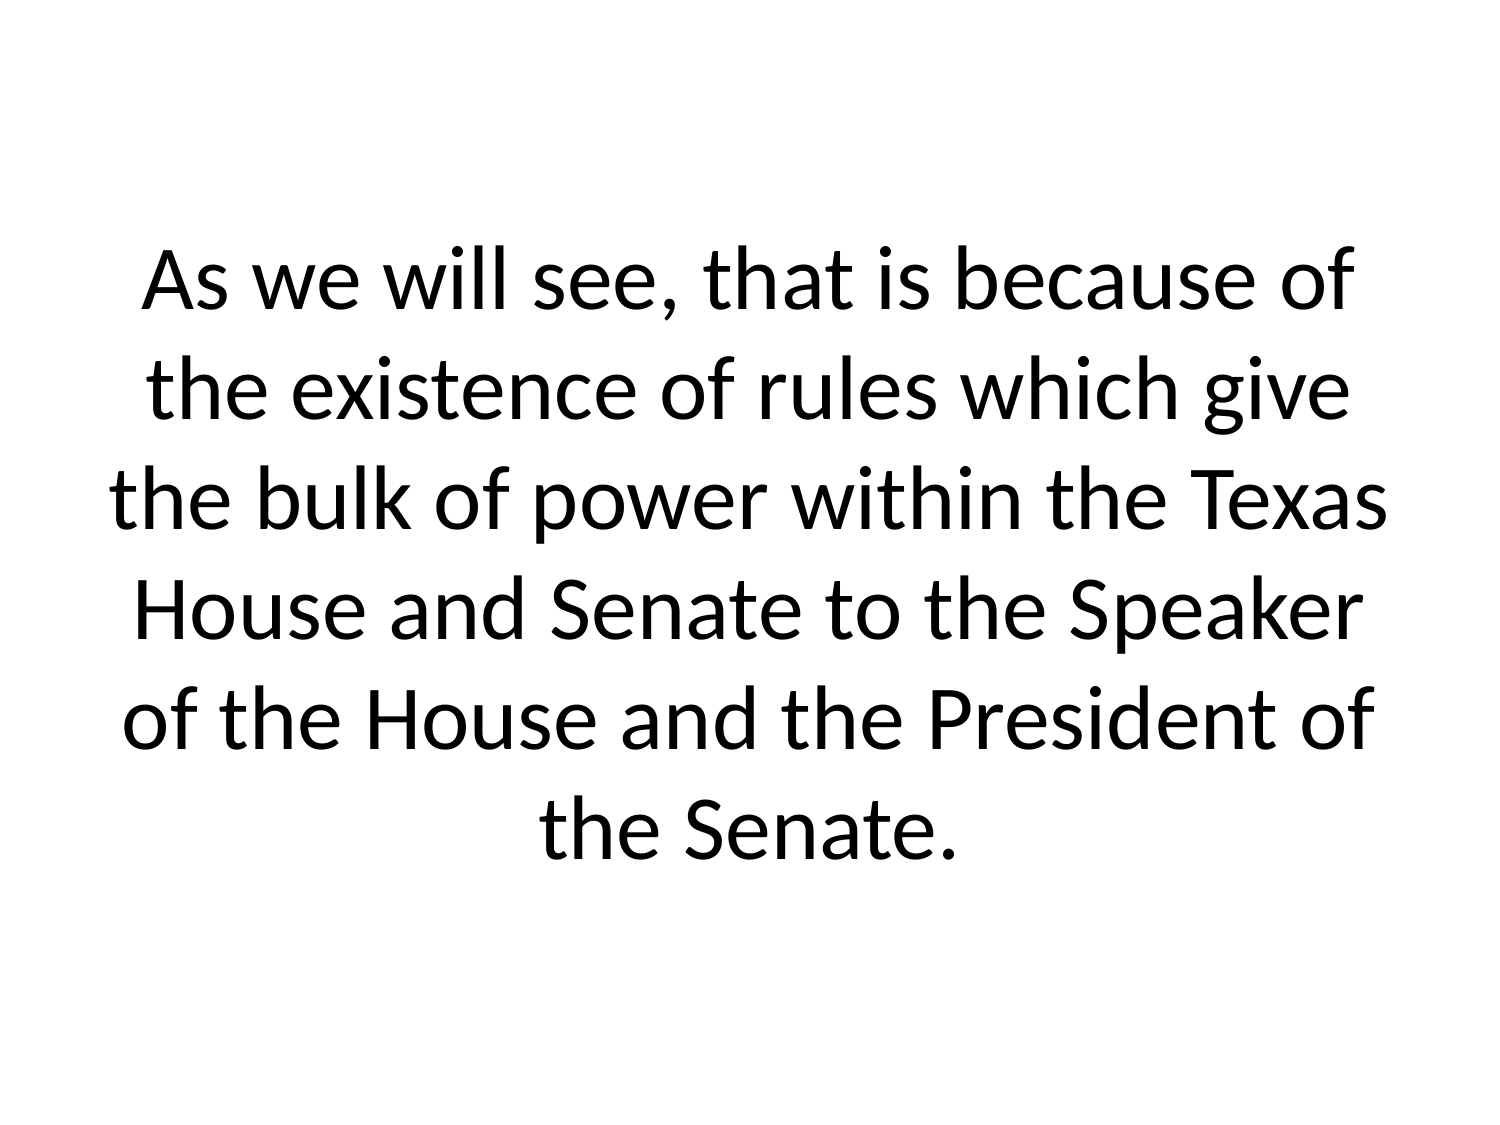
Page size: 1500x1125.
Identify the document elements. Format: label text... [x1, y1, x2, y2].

title As we will see, that is because of the existence of rules which give the bulk of power within the Texas House and Senate to the Speaker of the House and the President of the Senate. [74, 44, 1426, 1051]
